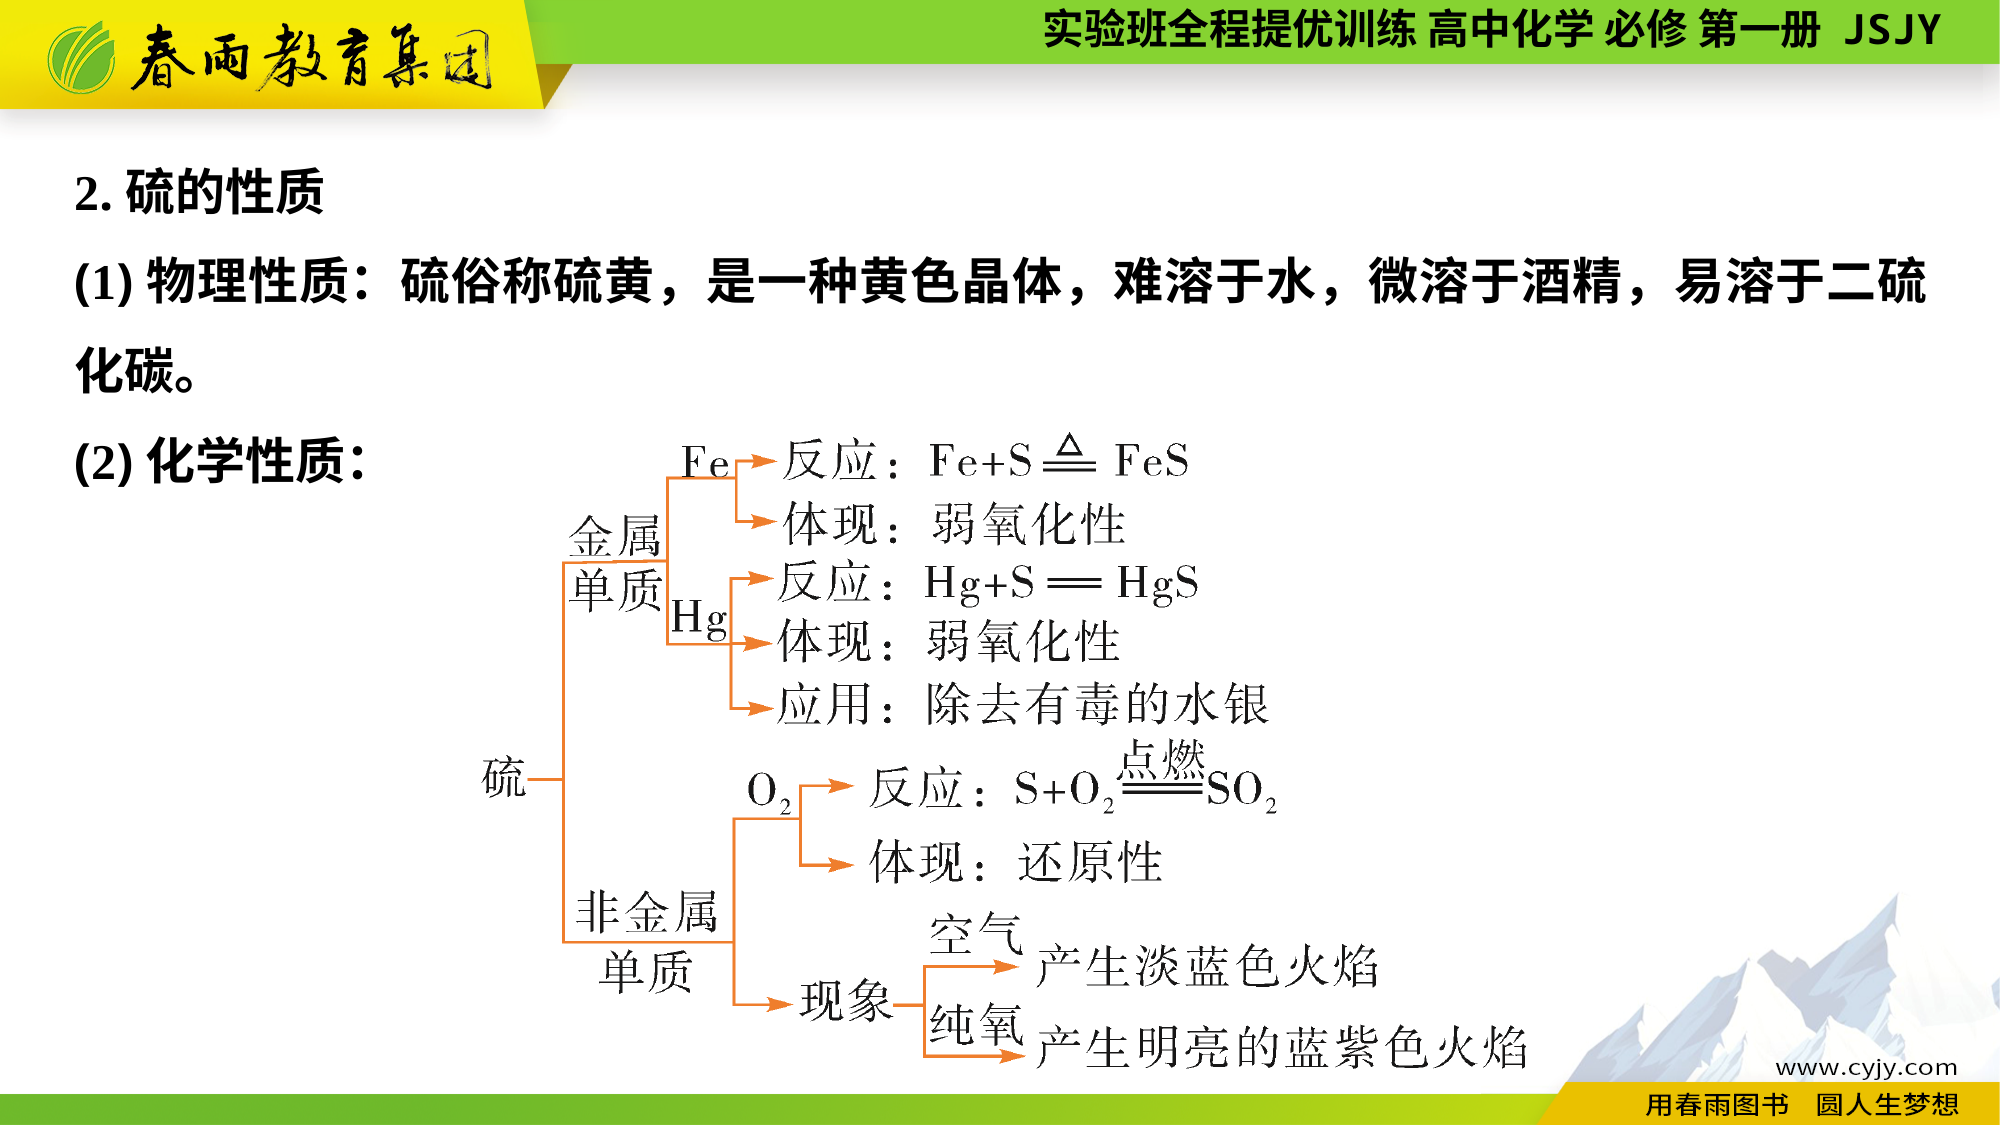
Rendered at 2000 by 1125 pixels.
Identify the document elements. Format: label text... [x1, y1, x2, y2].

list 2.硫的性质 (1)物理性质：硫俗称硫黄，是一种黄色晶体，难溶于水，微溶于酒精，易溶于二硫化碳。 (2)化学性质： [59, 122, 1944, 490]
picture [0, 0, 2000, 1125]
